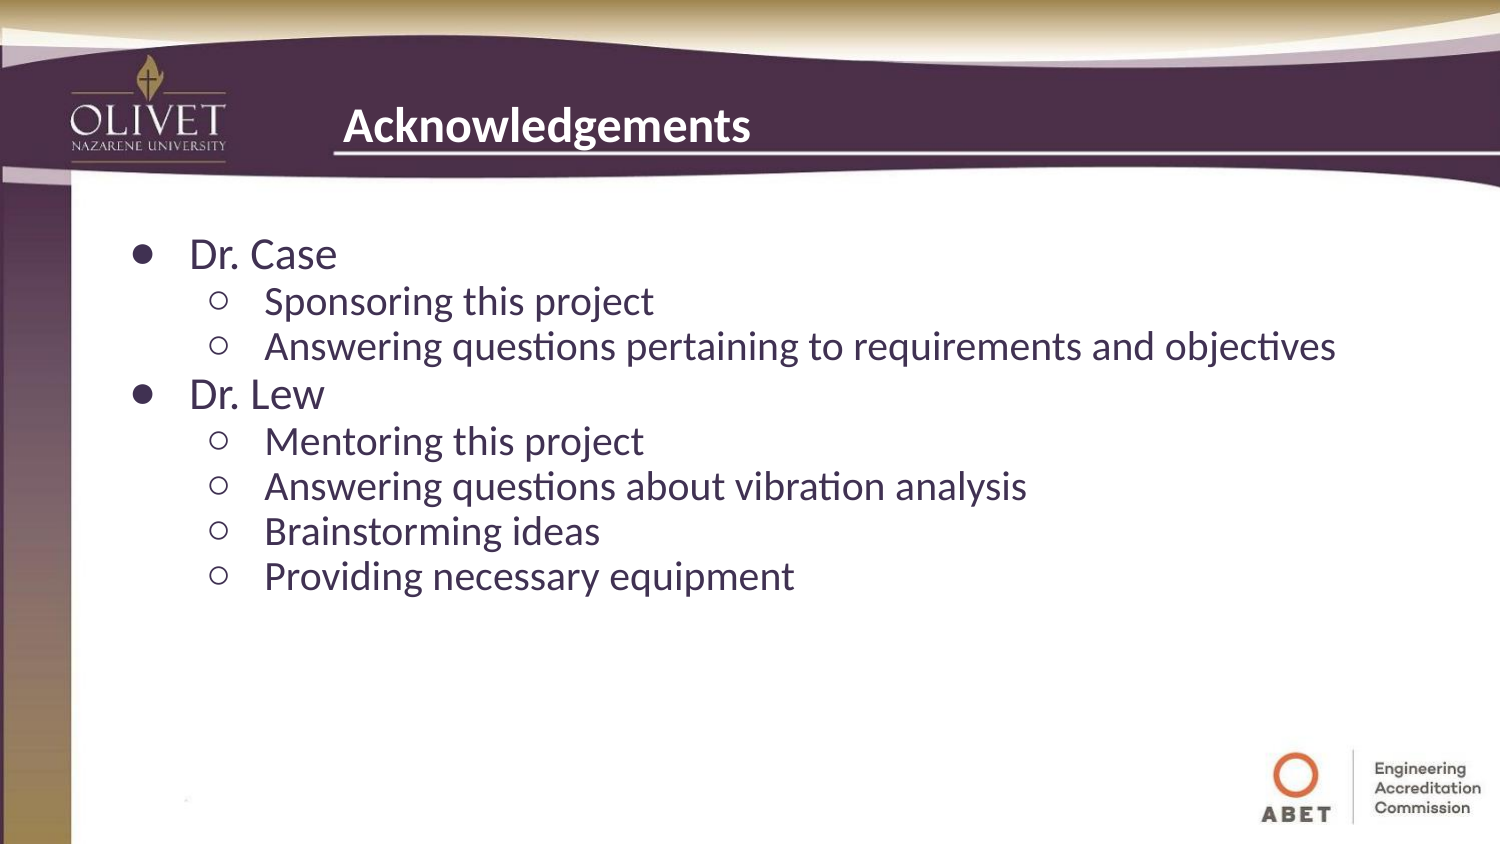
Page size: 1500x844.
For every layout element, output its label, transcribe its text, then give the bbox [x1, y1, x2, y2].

picture [0, 0, 1500, 844]
title Acknowledgements [331, 44, 1397, 208]
list Dr. Case Sponsoring this project Answering questions pertaining to requirements and objectives Dr. Lew Mentoring this project Answering questions about vibration analysis Brainstorming ideas Providing necessary equipment [103, 224, 1397, 760]
